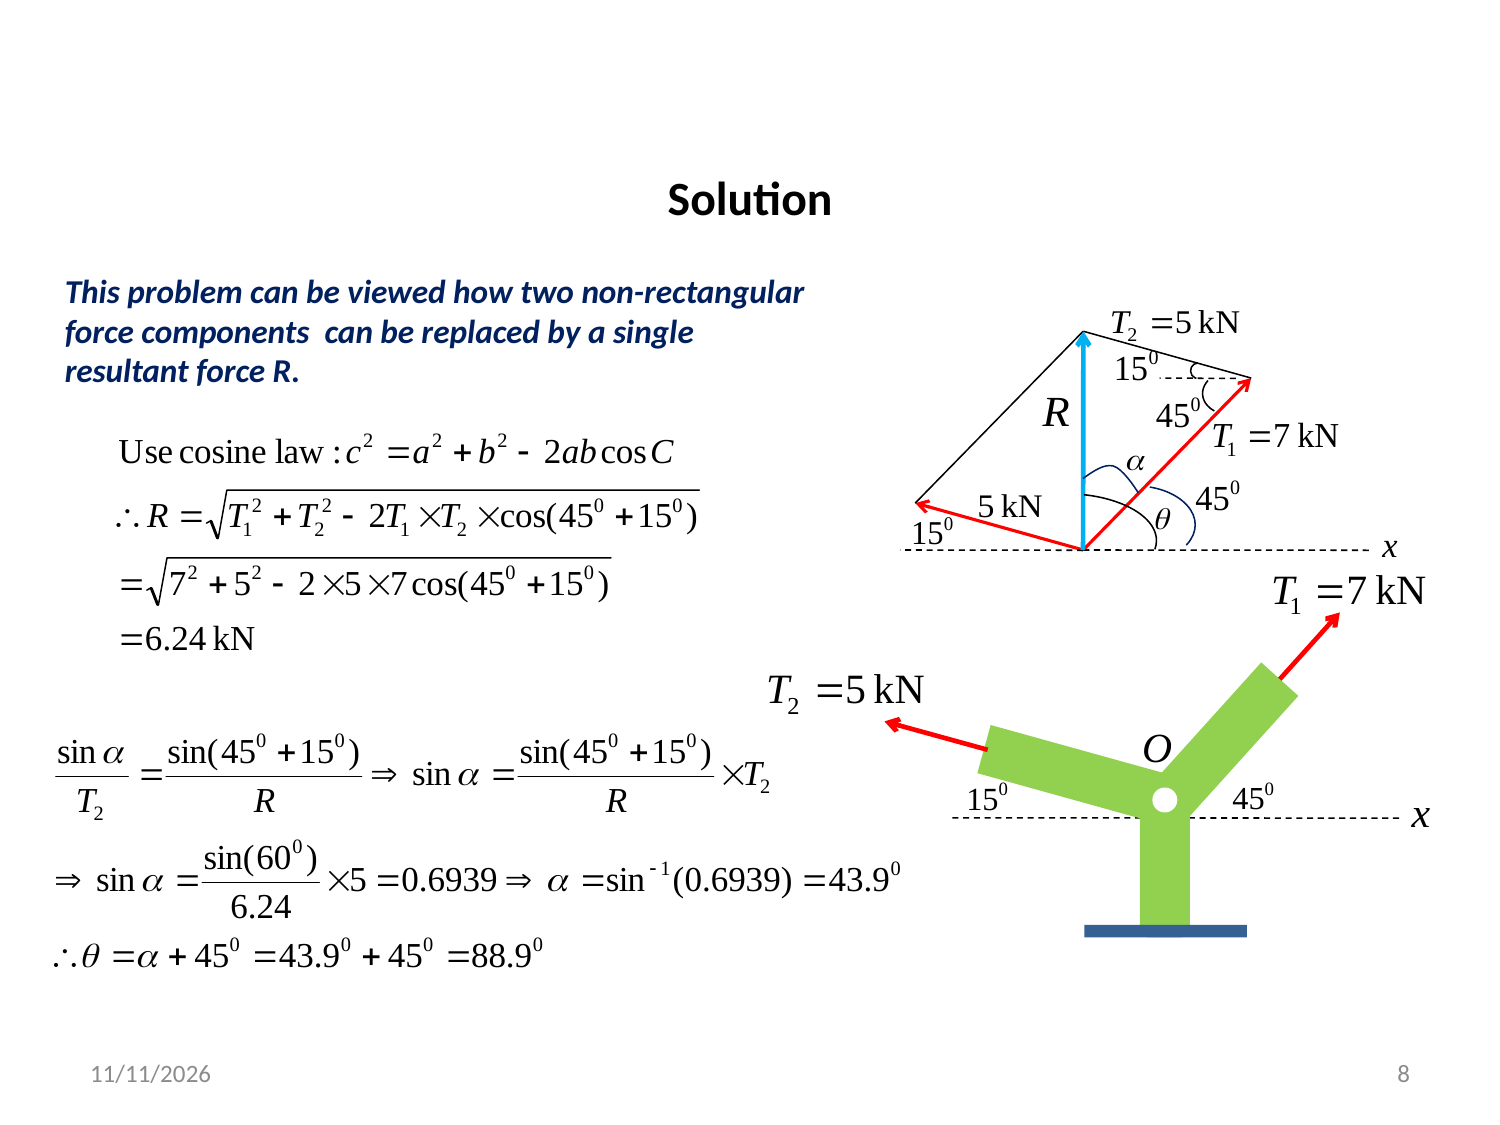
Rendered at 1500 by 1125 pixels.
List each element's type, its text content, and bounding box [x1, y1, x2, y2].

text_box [899, 299, 1405, 588]
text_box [762, 562, 1439, 938]
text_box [49, 724, 911, 977]
title Solution [75, 45, 1425, 233]
text_box This problem can be viewed how two non-rectangular force components can be replaced by a single resultant force R. [50, 262, 838, 397]
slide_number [75, 1042, 425, 1103]
slide_number 8 [1074, 1042, 1425, 1103]
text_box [112, 424, 708, 659]
